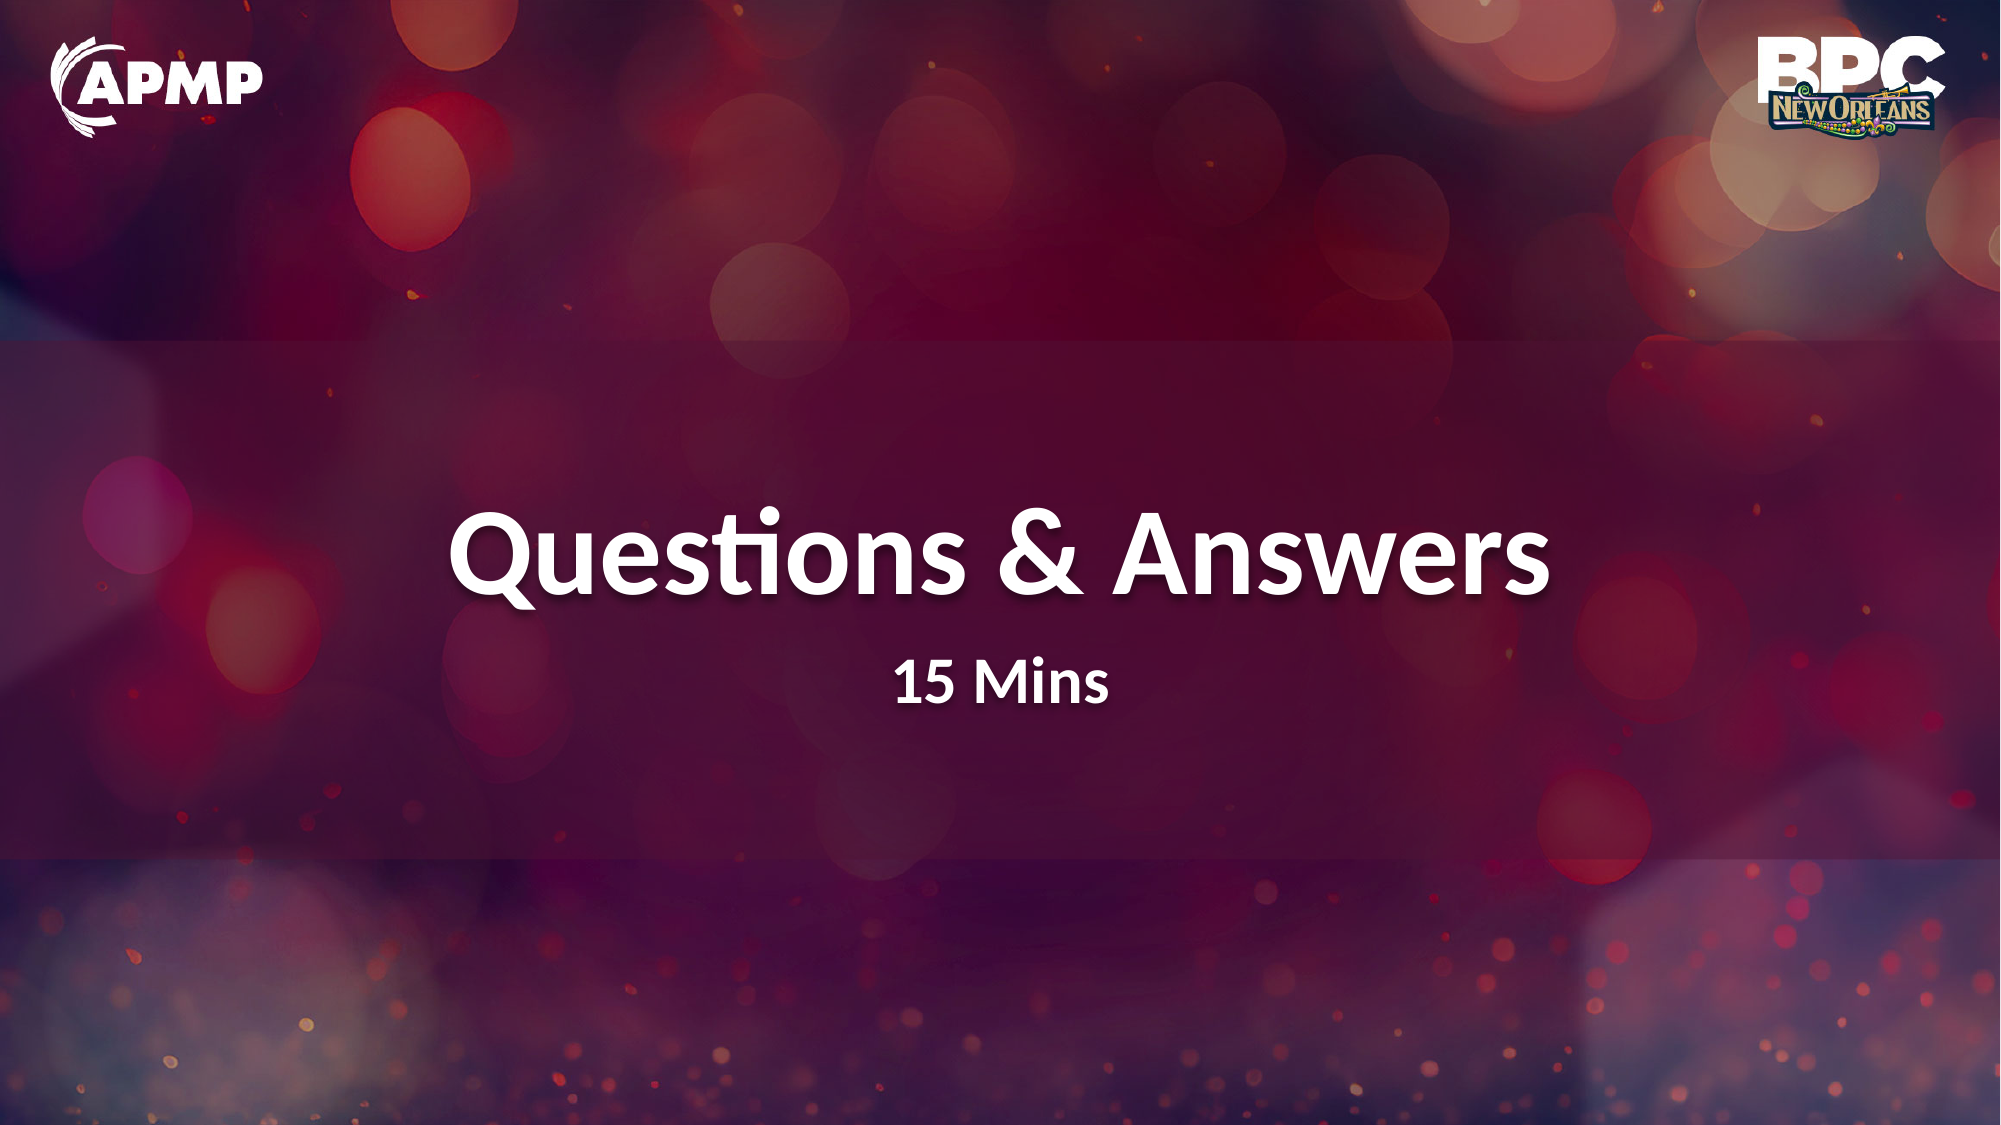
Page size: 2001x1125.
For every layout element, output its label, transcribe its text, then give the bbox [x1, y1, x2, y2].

subtitle 15 Mins [811, 629, 1189, 711]
picture [0, 0, 2001, 1125]
title Questions & Answers [67, 495, 1933, 630]
text_box [0, 340, 2000, 860]
